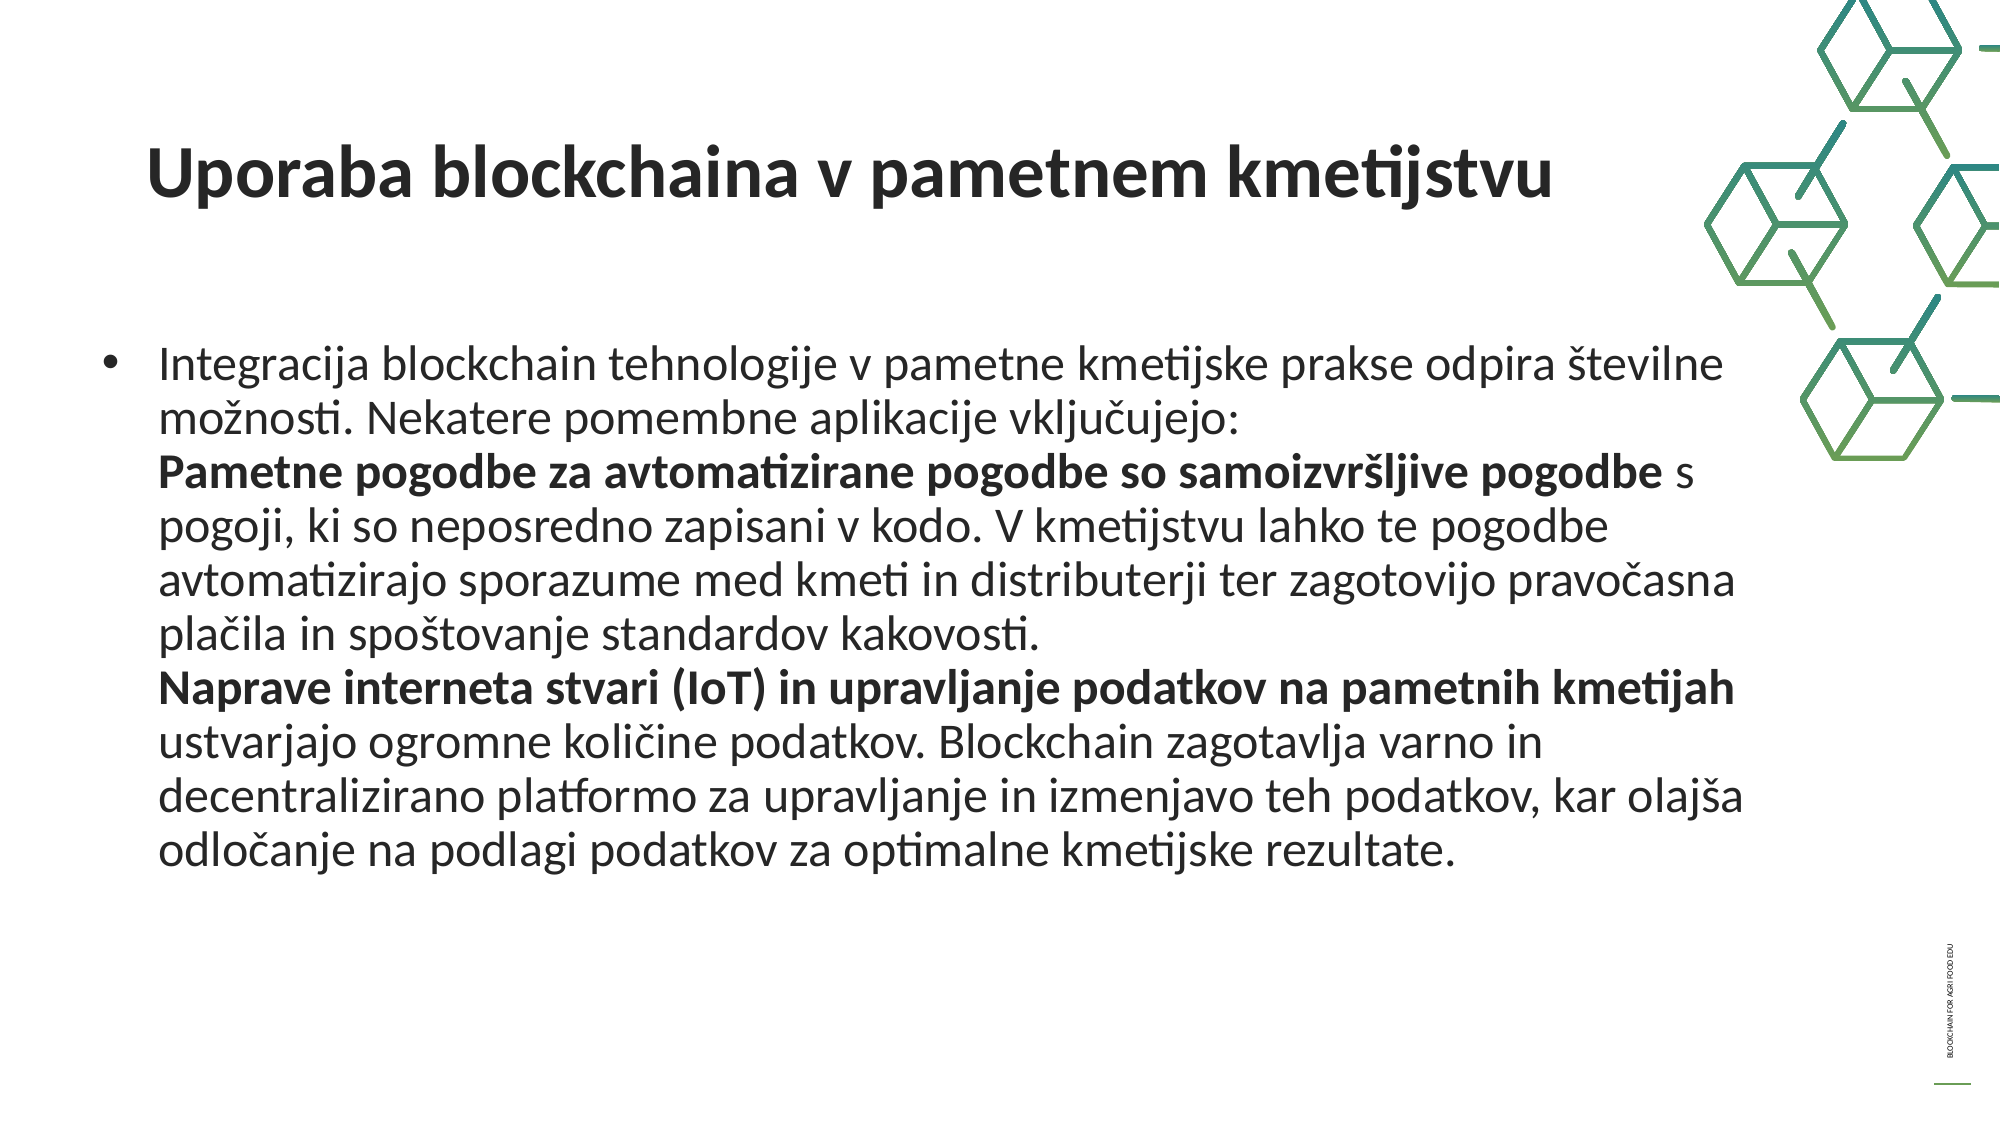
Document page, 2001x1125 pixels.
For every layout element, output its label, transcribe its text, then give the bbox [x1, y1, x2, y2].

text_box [1703, 0, 2000, 462]
list Uporaba blockchaina v pametnem kmetijstvu [130, 124, 1698, 337]
list Integracija blockchain tehnologije v pametne kmetijske prakse odpira številne možnosti. Nekatere pomembne aplikacije vključujejo: Pametne pogodbe za avtomatizirane pogodbe so samoizvršljive pogodbe s pogoji, ki so neposredno zapisani v kodo. V kmetijstvu lahko te pogodbe avtomatizirajo sporazume med kmeti in distributerji ter zagotovijo pravočasna plačila in spoštovanje standardov kakovosti. Naprave interneta stvari (IoT) in upravljanje podatkov na pametnih kmetijah ustvarjajo ogromne količine podatkov. Blockchain zagotavlja varno in decentralizirano platformo za upravljanje in izmenjavo teh podatkov, kar olajša odločanje na podlagi podatkov za optimalne kmetijske rezultate. [86, 329, 1825, 1100]
